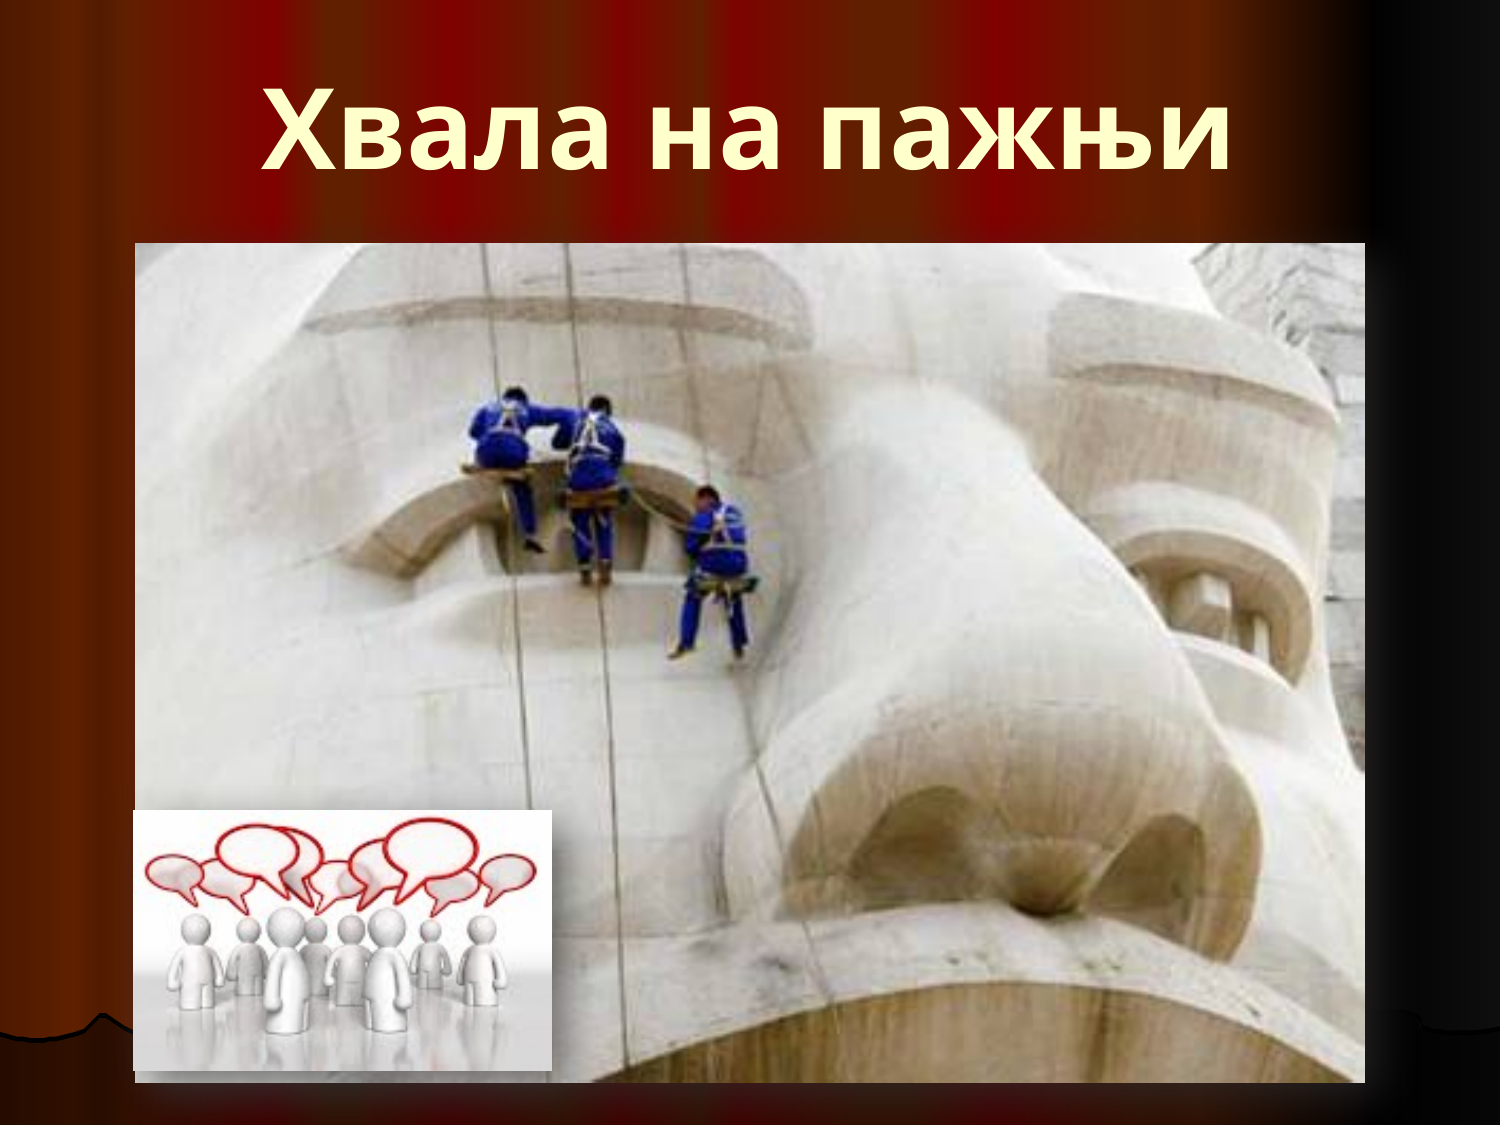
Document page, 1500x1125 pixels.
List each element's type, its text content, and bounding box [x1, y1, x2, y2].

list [135, 243, 1365, 1083]
title Хвала на пажњи [88, 30, 1439, 219]
picture [132, 810, 552, 1071]
